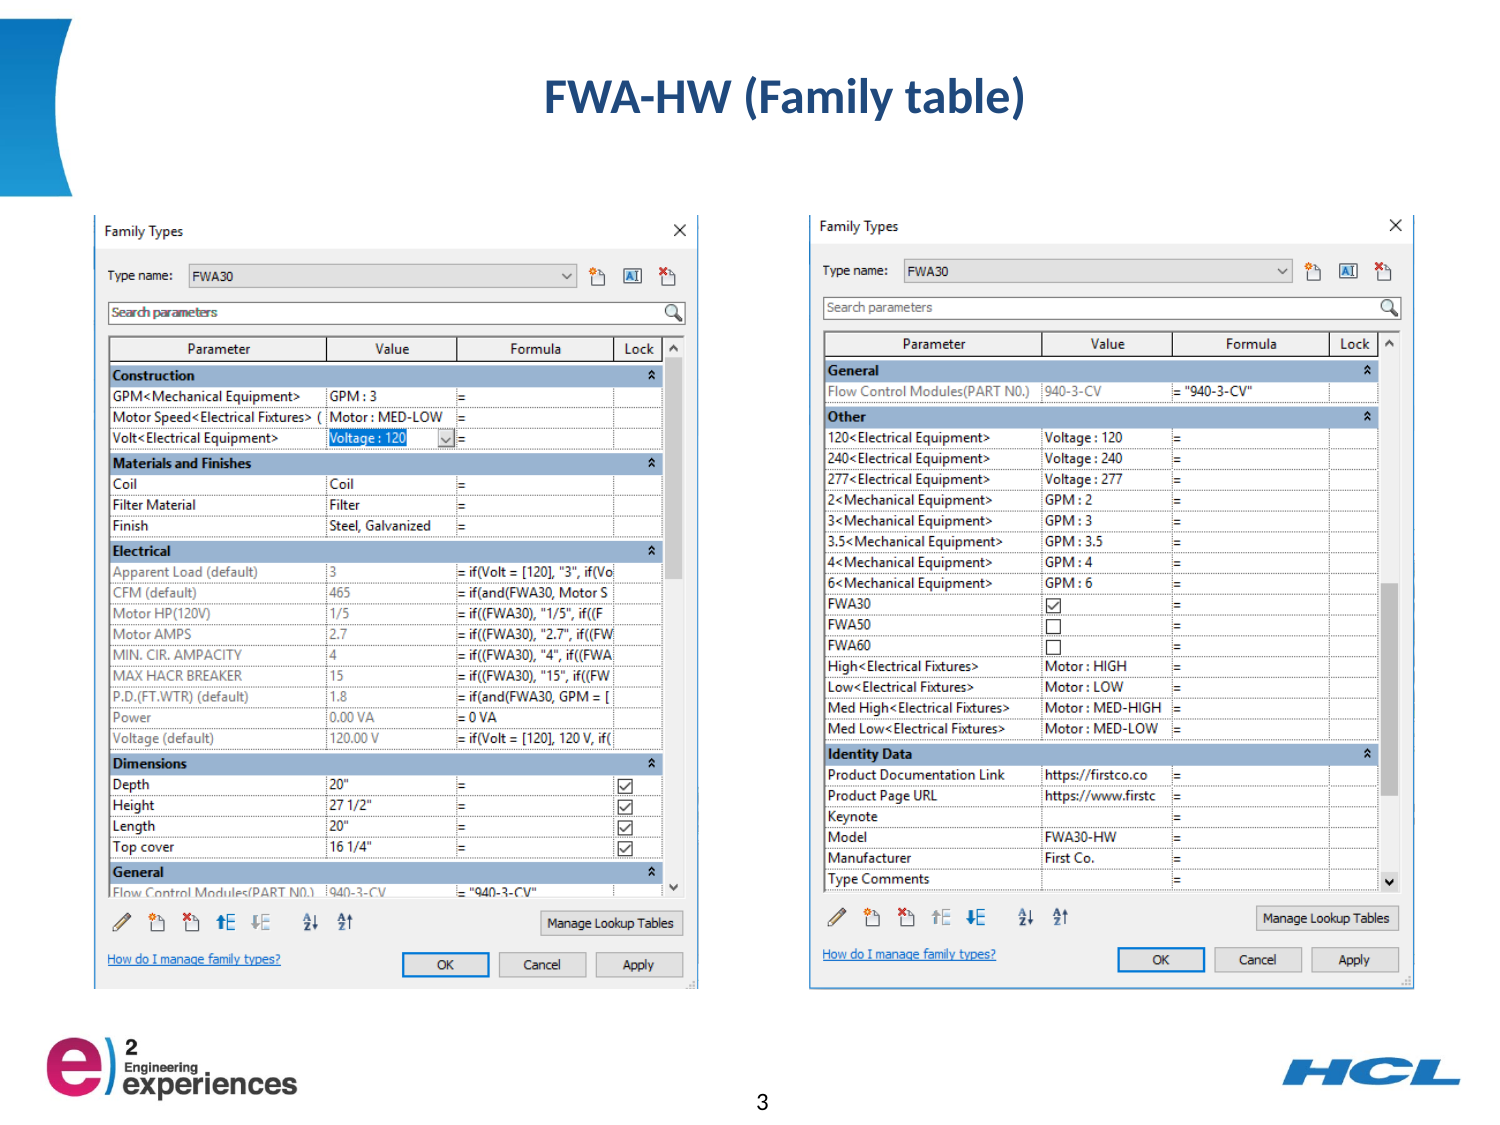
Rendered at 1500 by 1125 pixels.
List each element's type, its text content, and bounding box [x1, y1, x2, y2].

picture [0, 0, 1500, 1125]
title FWA-HW (Family table) [70, 0, 1500, 188]
